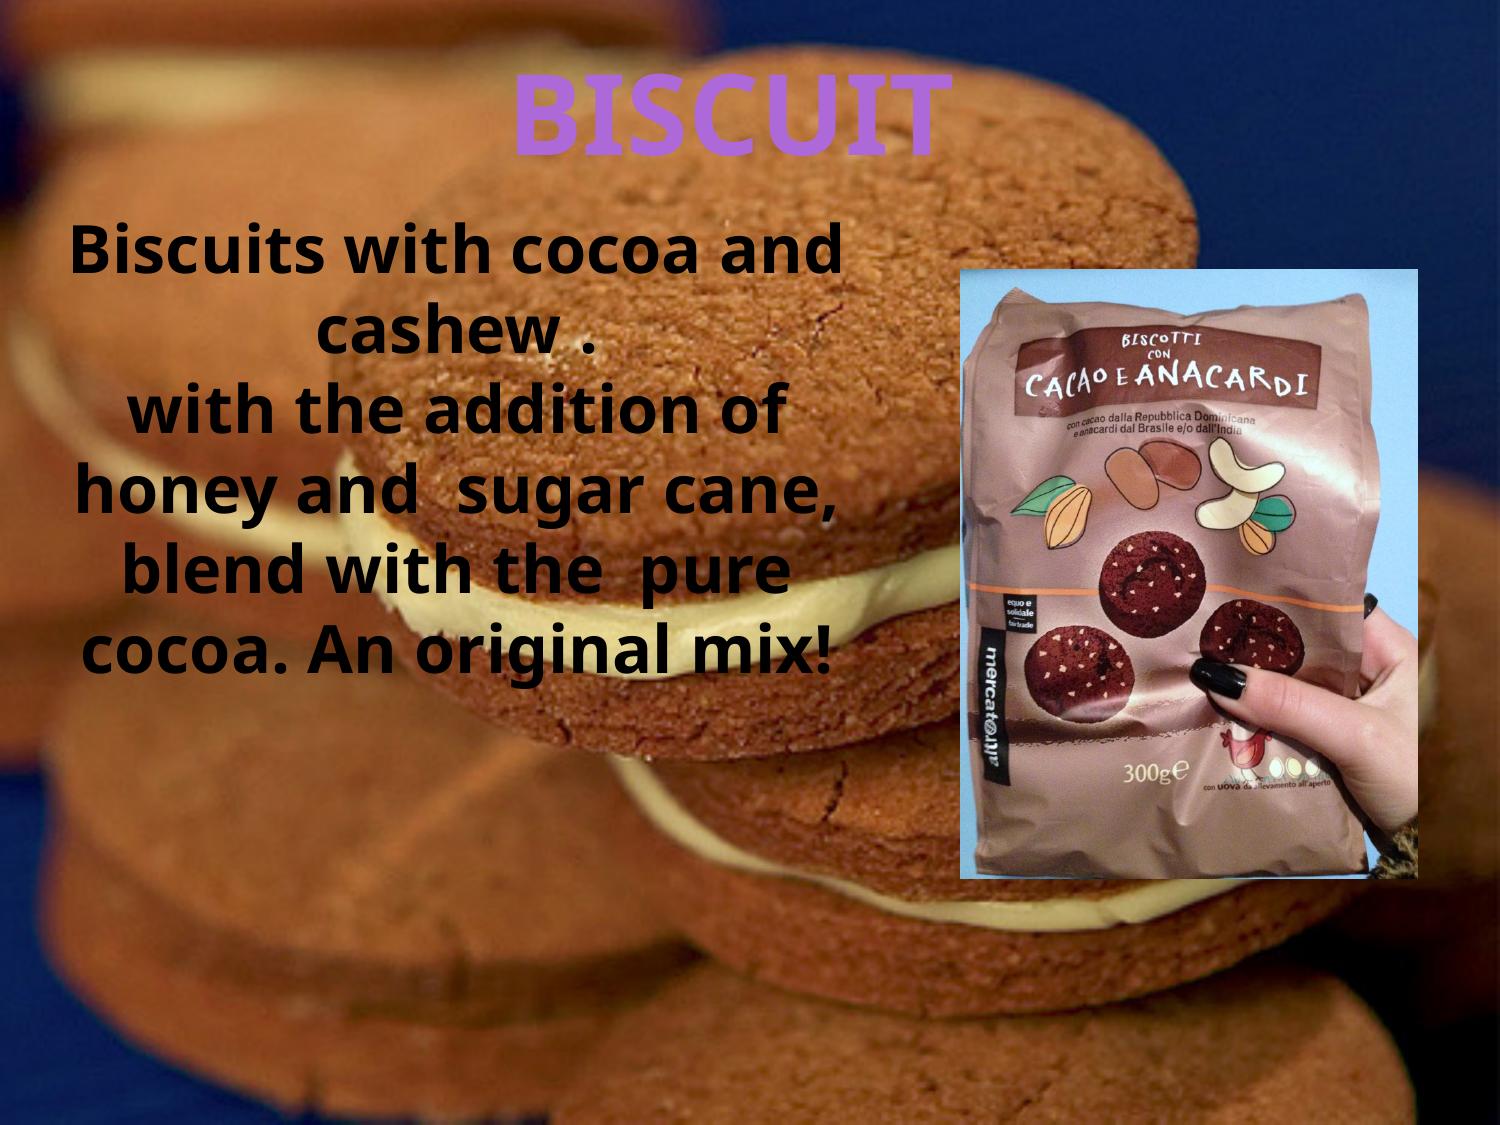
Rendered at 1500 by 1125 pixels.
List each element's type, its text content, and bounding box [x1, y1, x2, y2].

text_box BISCUIT [395, 35, 1067, 186]
text_box Biscuits with cocoa and cashew . with the addition of honey and sugar cane, blend with the pure cocoa. An original mix! [46, 199, 868, 694]
picture [0, 0, 1500, 1125]
